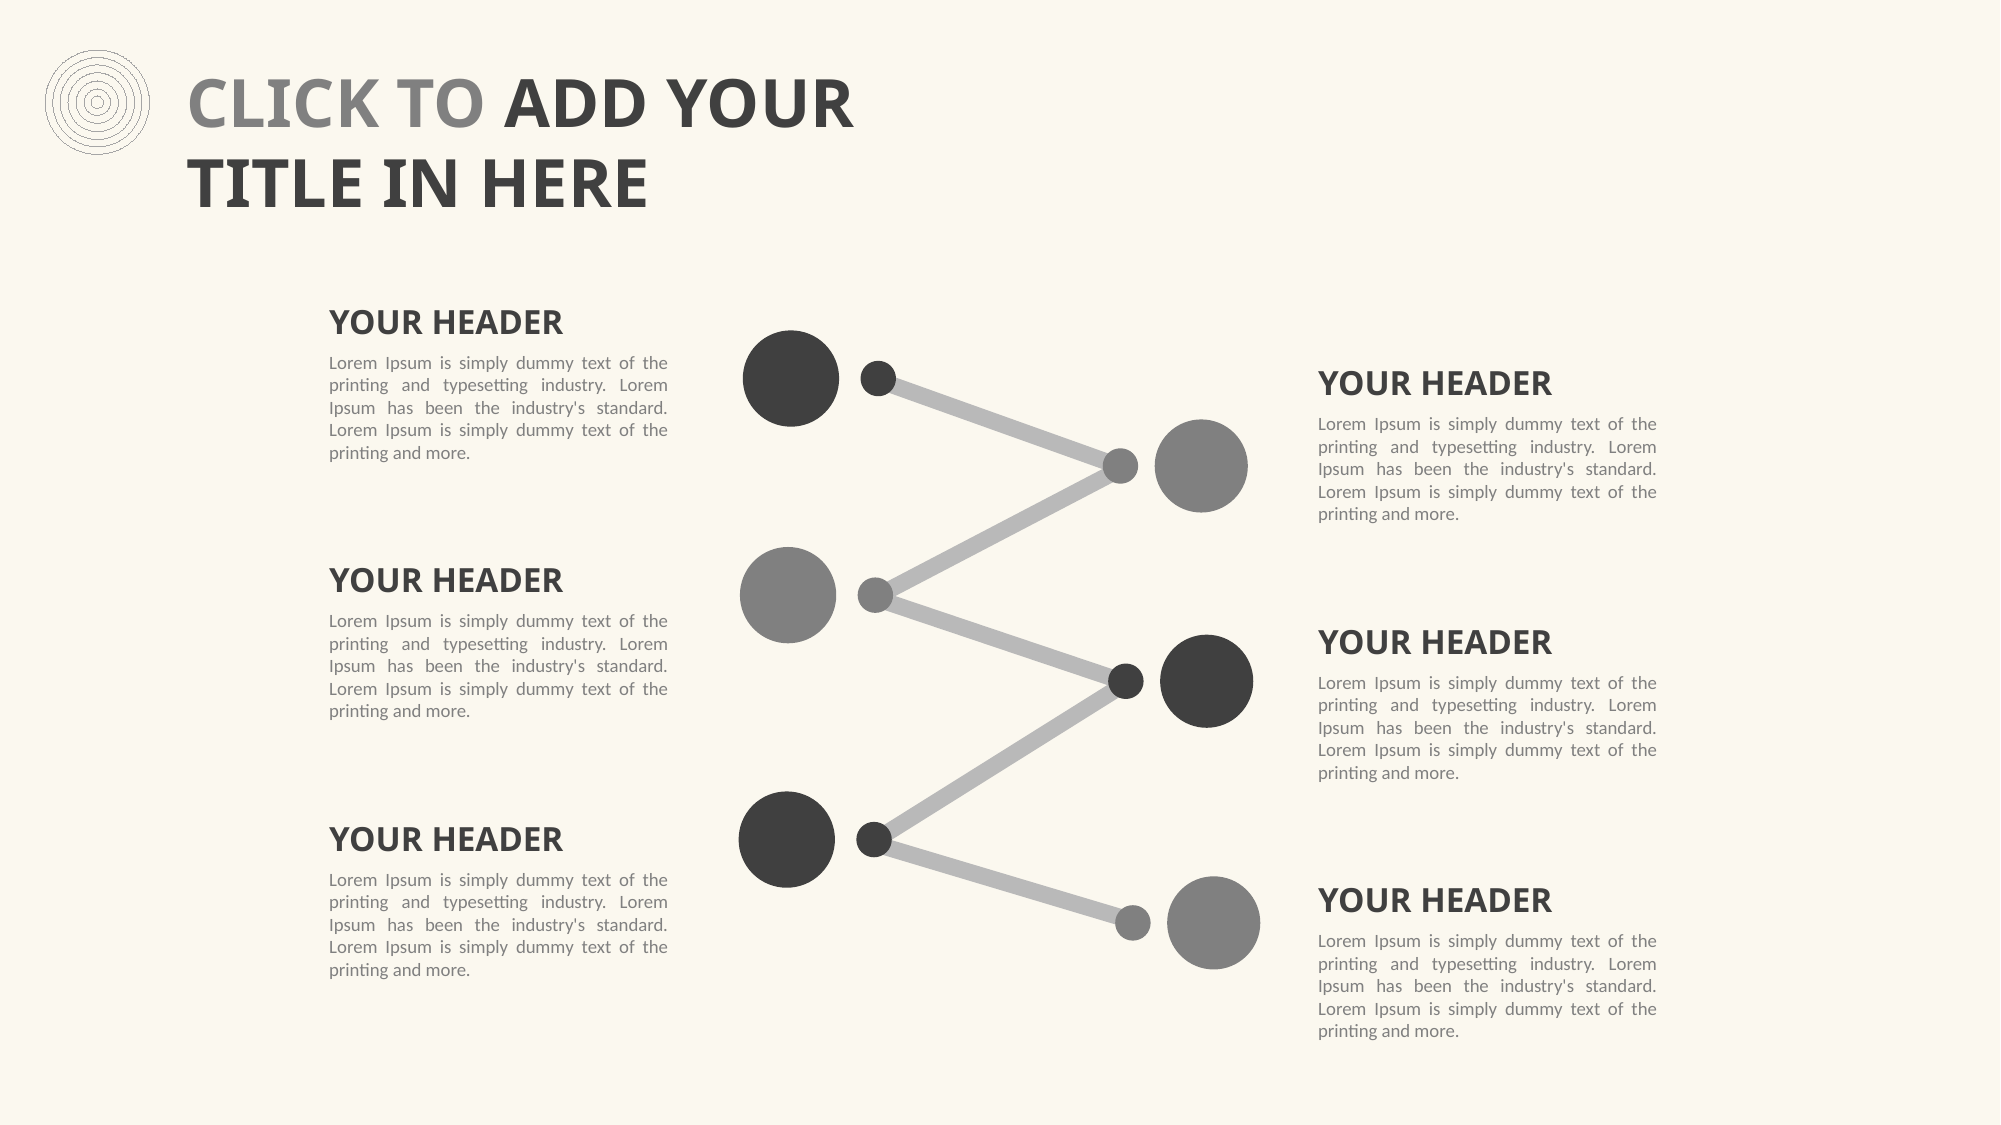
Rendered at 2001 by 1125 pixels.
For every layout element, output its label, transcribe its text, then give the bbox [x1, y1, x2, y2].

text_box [314, 552, 683, 731]
text_box [857, 577, 894, 613]
text_box [738, 791, 835, 888]
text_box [1303, 613, 1672, 792]
text_box [1167, 876, 1261, 970]
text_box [1303, 354, 1672, 534]
text_box [856, 821, 892, 858]
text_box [1303, 872, 1672, 1051]
text_box [739, 546, 837, 644]
text_box [742, 330, 840, 427]
text_box [860, 360, 896, 397]
text_box [1108, 663, 1144, 699]
text_box [1115, 905, 1151, 941]
text_box [1102, 448, 1139, 484]
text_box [314, 810, 683, 990]
text_box CLICK TO ADD YOUR TITLE IN HERE [171, 53, 1008, 228]
text_box [1160, 634, 1254, 728]
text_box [314, 293, 683, 472]
text_box [1154, 419, 1248, 513]
